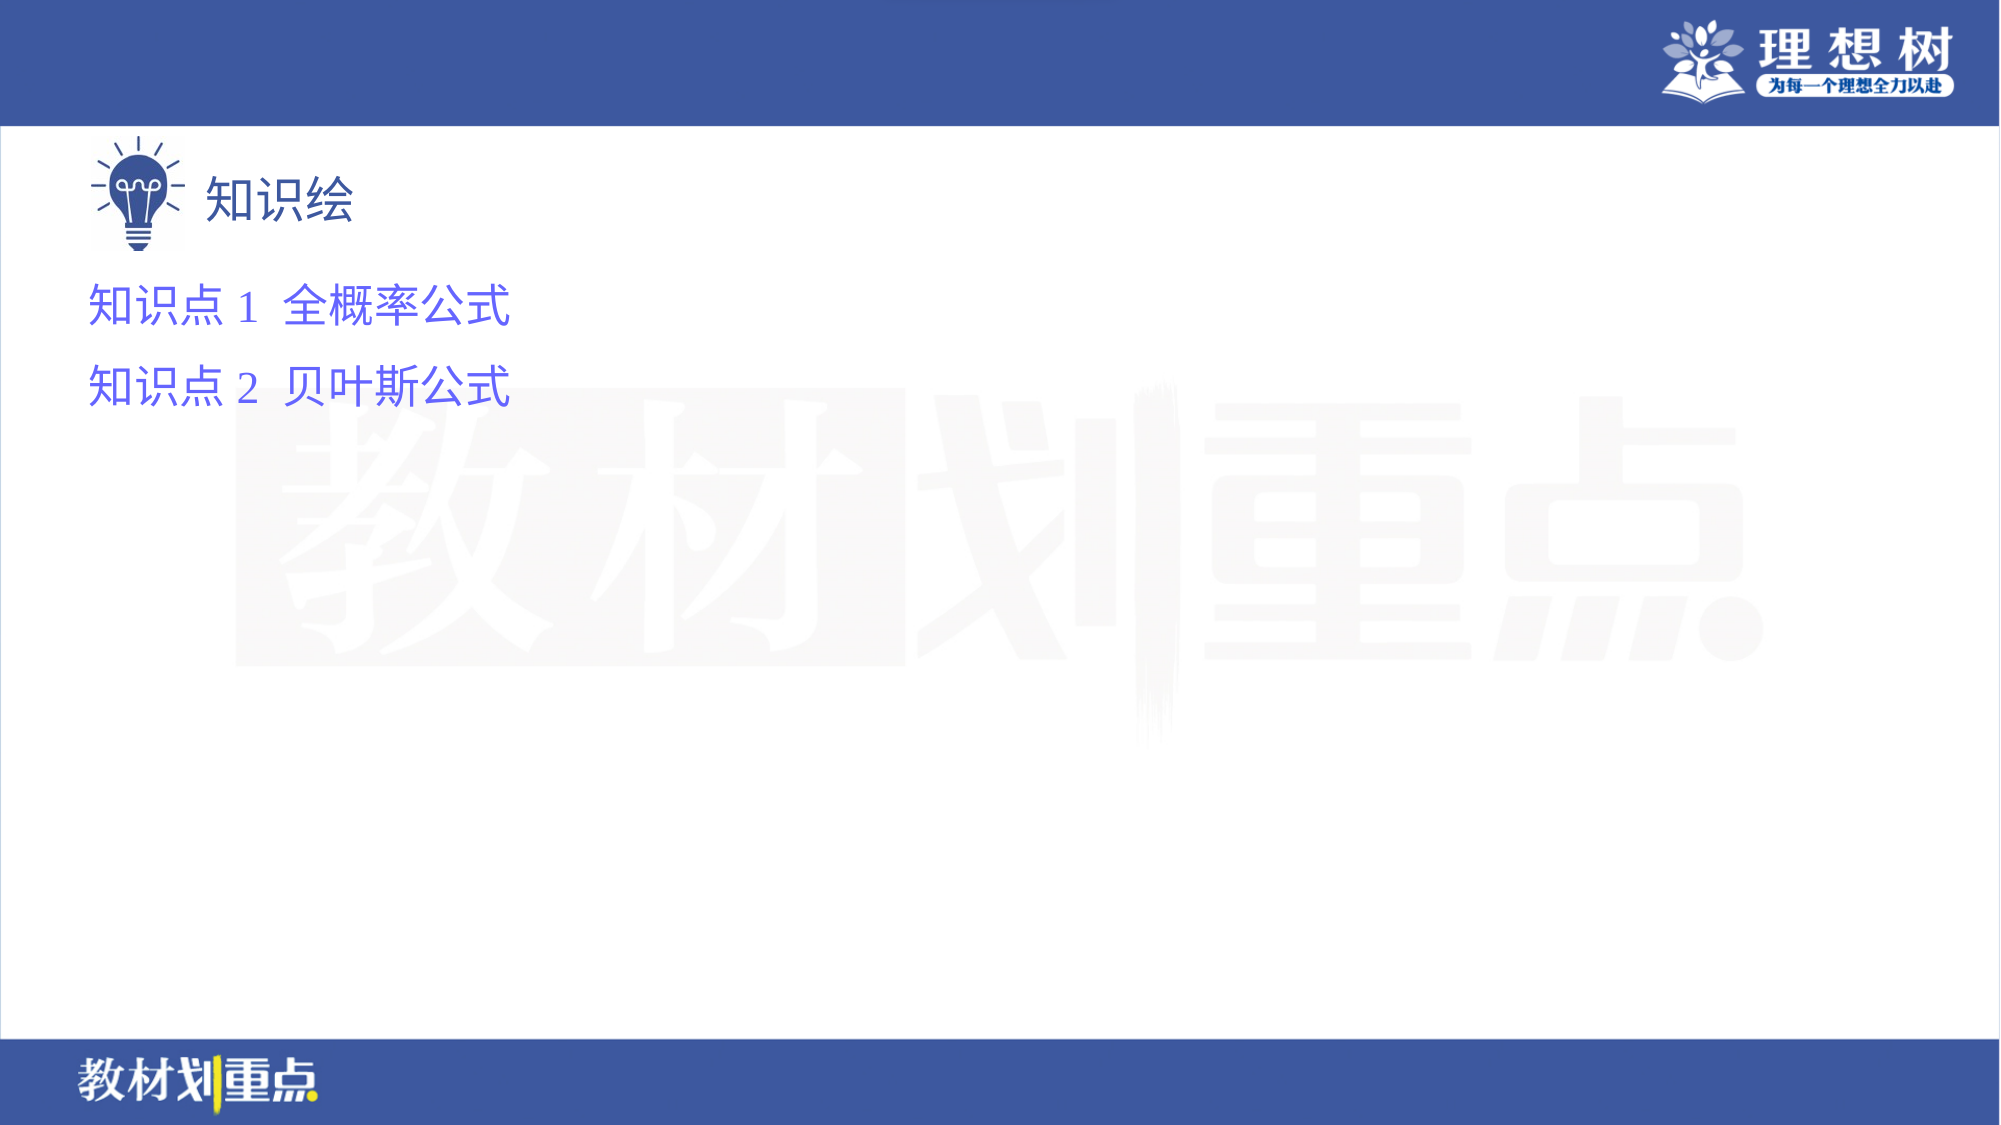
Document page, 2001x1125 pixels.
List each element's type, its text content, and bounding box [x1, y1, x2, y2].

picture [0, 0, 2000, 1125]
text_box 知识绘 [205, 155, 501, 242]
text_box 知识点2 贝叶斯公式 [88, 331, 1911, 471]
text_box 知识点1 全概率公式 [88, 250, 1911, 331]
